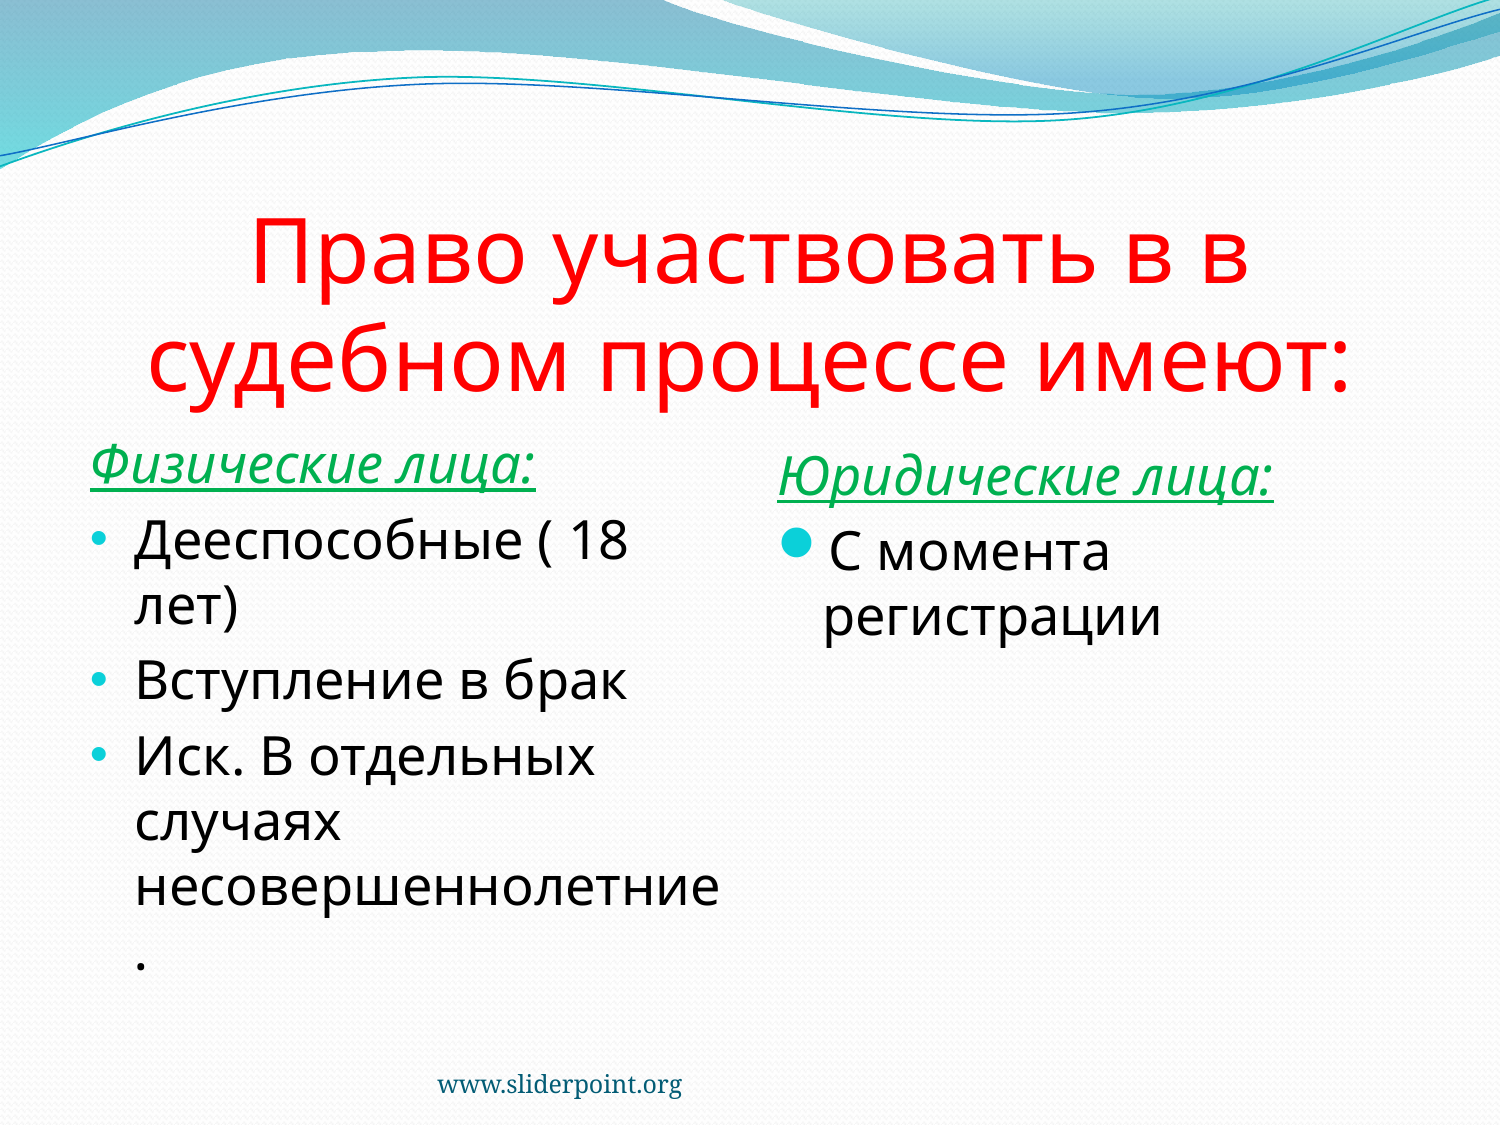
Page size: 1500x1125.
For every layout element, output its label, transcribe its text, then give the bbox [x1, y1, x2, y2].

footer www.sliderpoint.org [437, 1042, 988, 1103]
list Юридические лица: С момента регистрации [762, 433, 1425, 1043]
title Право участвовать в в судебном процессе имеют: [75, 115, 1425, 411]
list Физические лица: Дееспособные ( 18 лет) Вступление в брак Иск. В отдельных случаях несовершеннолетние. [75, 421, 738, 1043]
